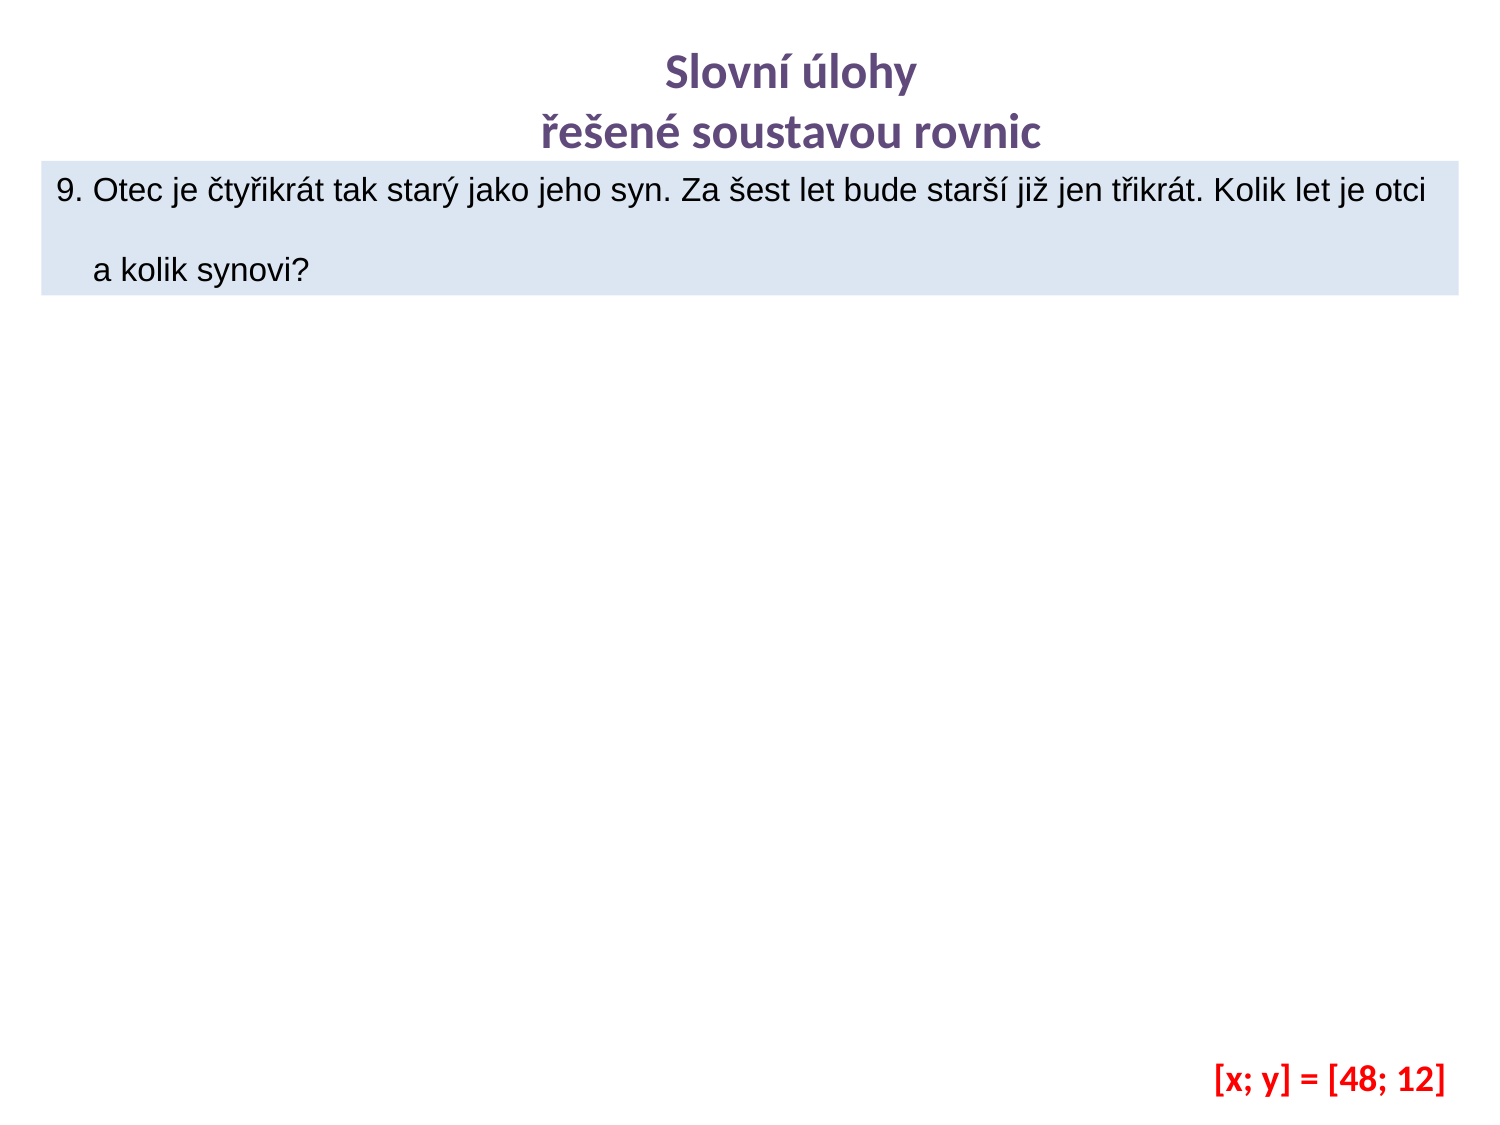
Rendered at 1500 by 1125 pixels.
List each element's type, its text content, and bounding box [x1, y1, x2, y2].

text_box 9. Otec je čtyřikrát tak starý jako jeho syn. Za šest let bude starší již jen třikrát. Kolik let je otci a kolik synovi? [41, 160, 301, 207]
text_box 9. Otec je čtyřikrát tak starý jako jeho syn. Za šest let bude starší již jen třikrát. Kolik let je otci a kolik synovi? [1282, 160, 1459, 207]
text_box 9. Otec je čtyřikrát tak starý jako jeho syn. Za šest let bude starší již jen třikrát. Kolik let je otci a kolik synovi? [41, 208, 1459, 296]
text_box [0, 0, 1500, 75]
text_box Slovní úlohy řešené soustavou rovnic [301, 75, 1282, 207]
text_box [x; y] = [48; 12] [1198, 1046, 1483, 1107]
